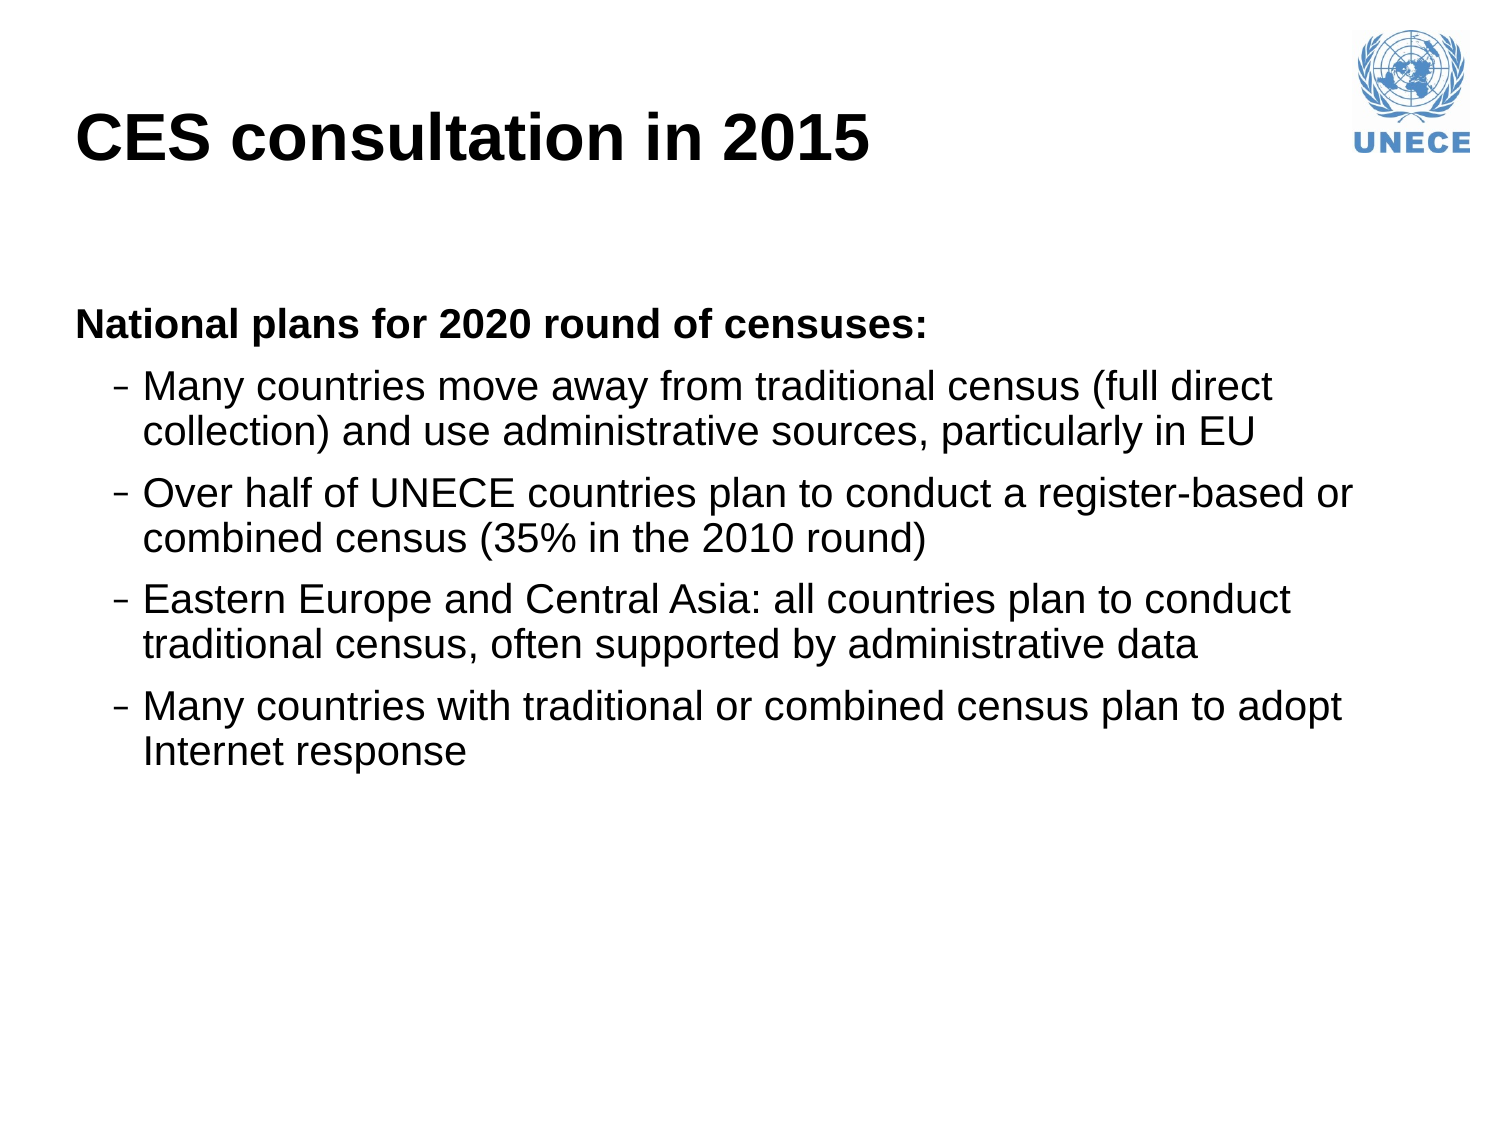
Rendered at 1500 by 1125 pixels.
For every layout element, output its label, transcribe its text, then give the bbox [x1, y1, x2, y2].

list National plans for 2020 round of censuses: Many countries move away from traditional census (full direct collection) and use administrative sources, particularly in EU Over half of UNECE countries plan to conduct a register-based or combined census (35% in the 2010 round) Eastern Europe and Central Asia: all countries plan to conduct traditional census, often supported by administrative data Many countries with traditional or combined census plan to adopt Internet response [75, 302, 1425, 1000]
picture [1352, 30, 1470, 153]
title CES consultation in 2015 [75, 50, 1425, 175]
